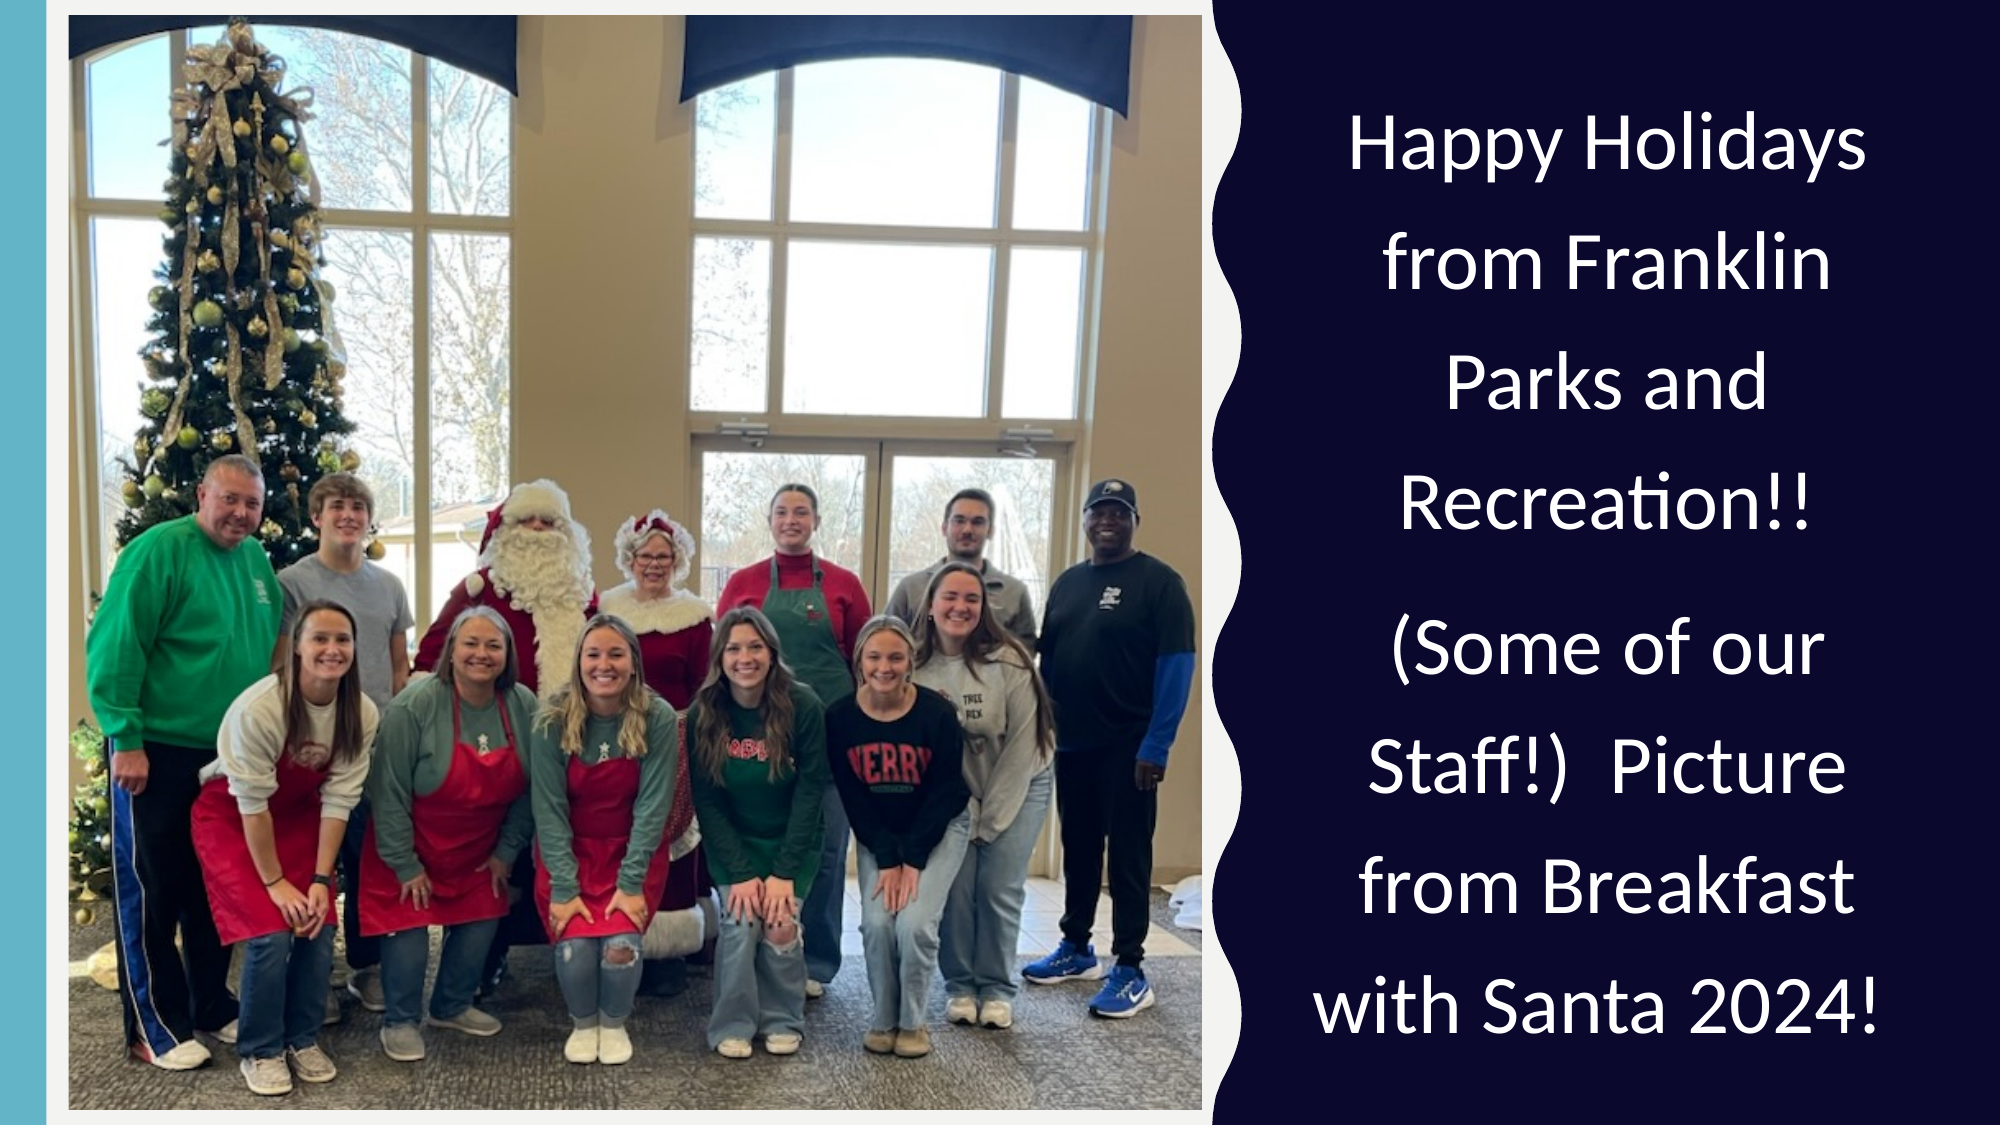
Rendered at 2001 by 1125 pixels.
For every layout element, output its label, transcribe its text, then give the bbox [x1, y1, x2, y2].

list Happy Holidays from Franklin Parks and Recreation!! (Some of our Staff!) Picture from Breakfast with Santa 2024! [1283, 58, 1932, 219]
picture [68, 15, 1202, 1110]
